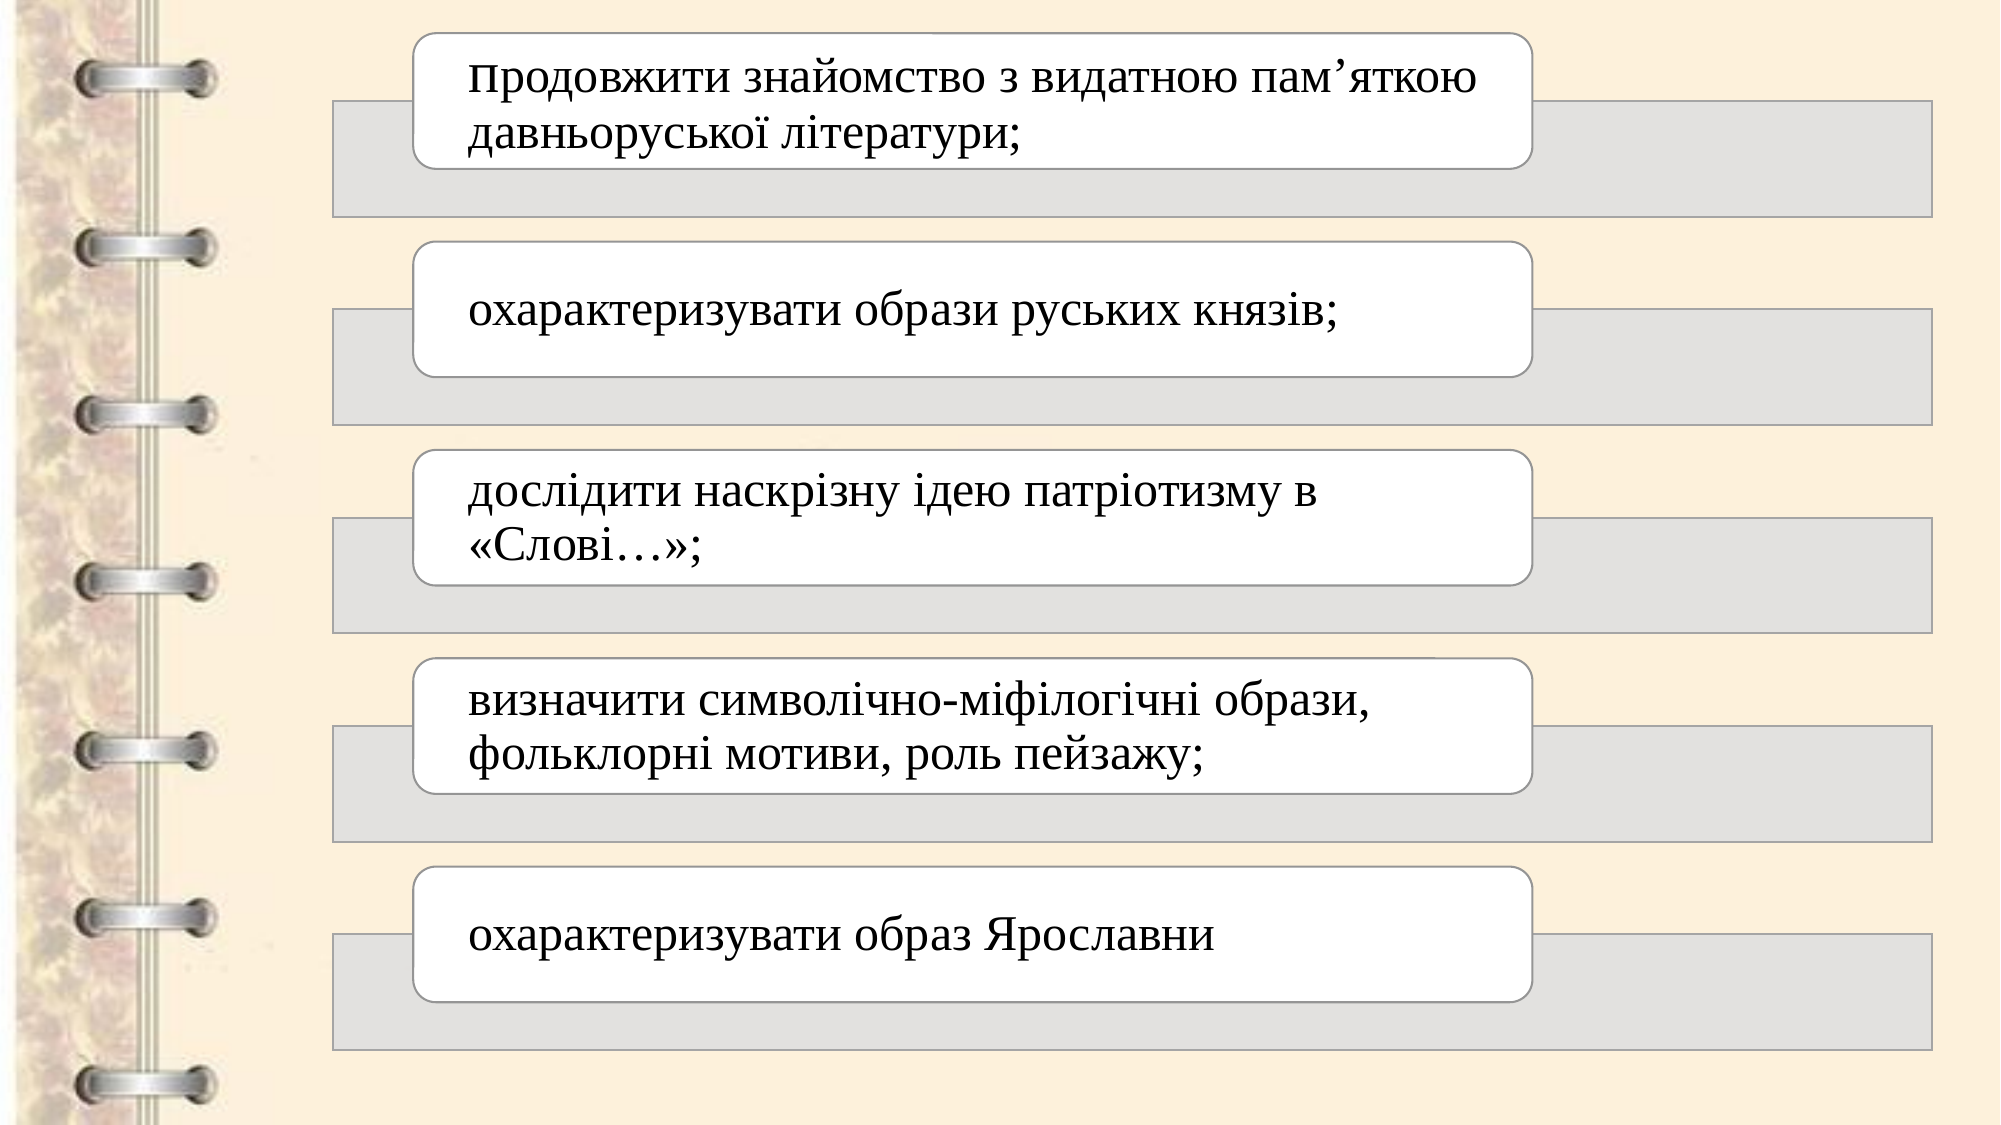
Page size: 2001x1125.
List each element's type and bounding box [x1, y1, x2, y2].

picture [0, 0, 2000, 1125]
text_box [333, 29, 1932, 1055]
